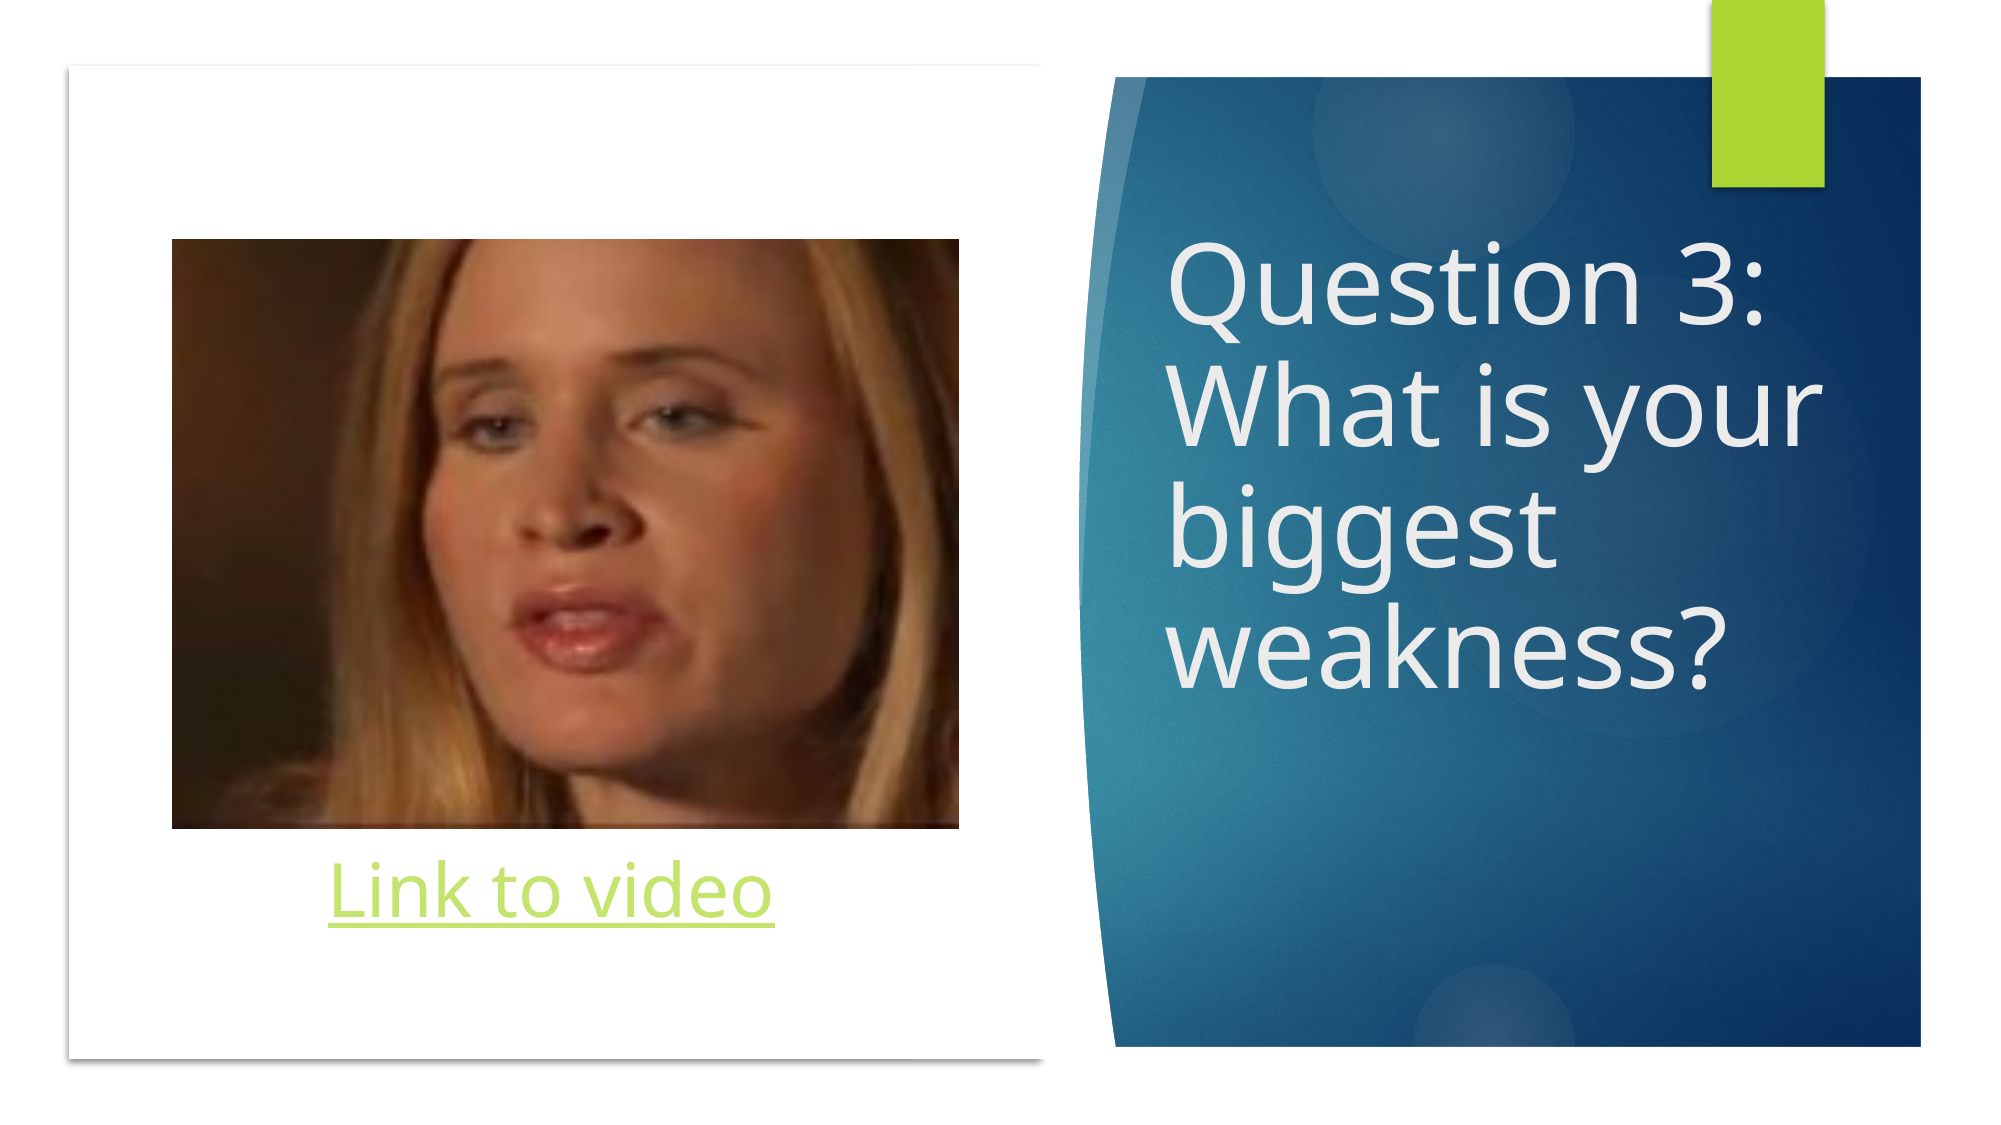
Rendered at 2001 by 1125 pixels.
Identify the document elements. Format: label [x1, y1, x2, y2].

text_box [171, 238, 960, 830]
text_box [0, 0, 2000, 1125]
text_box [68, 64, 1128, 1060]
